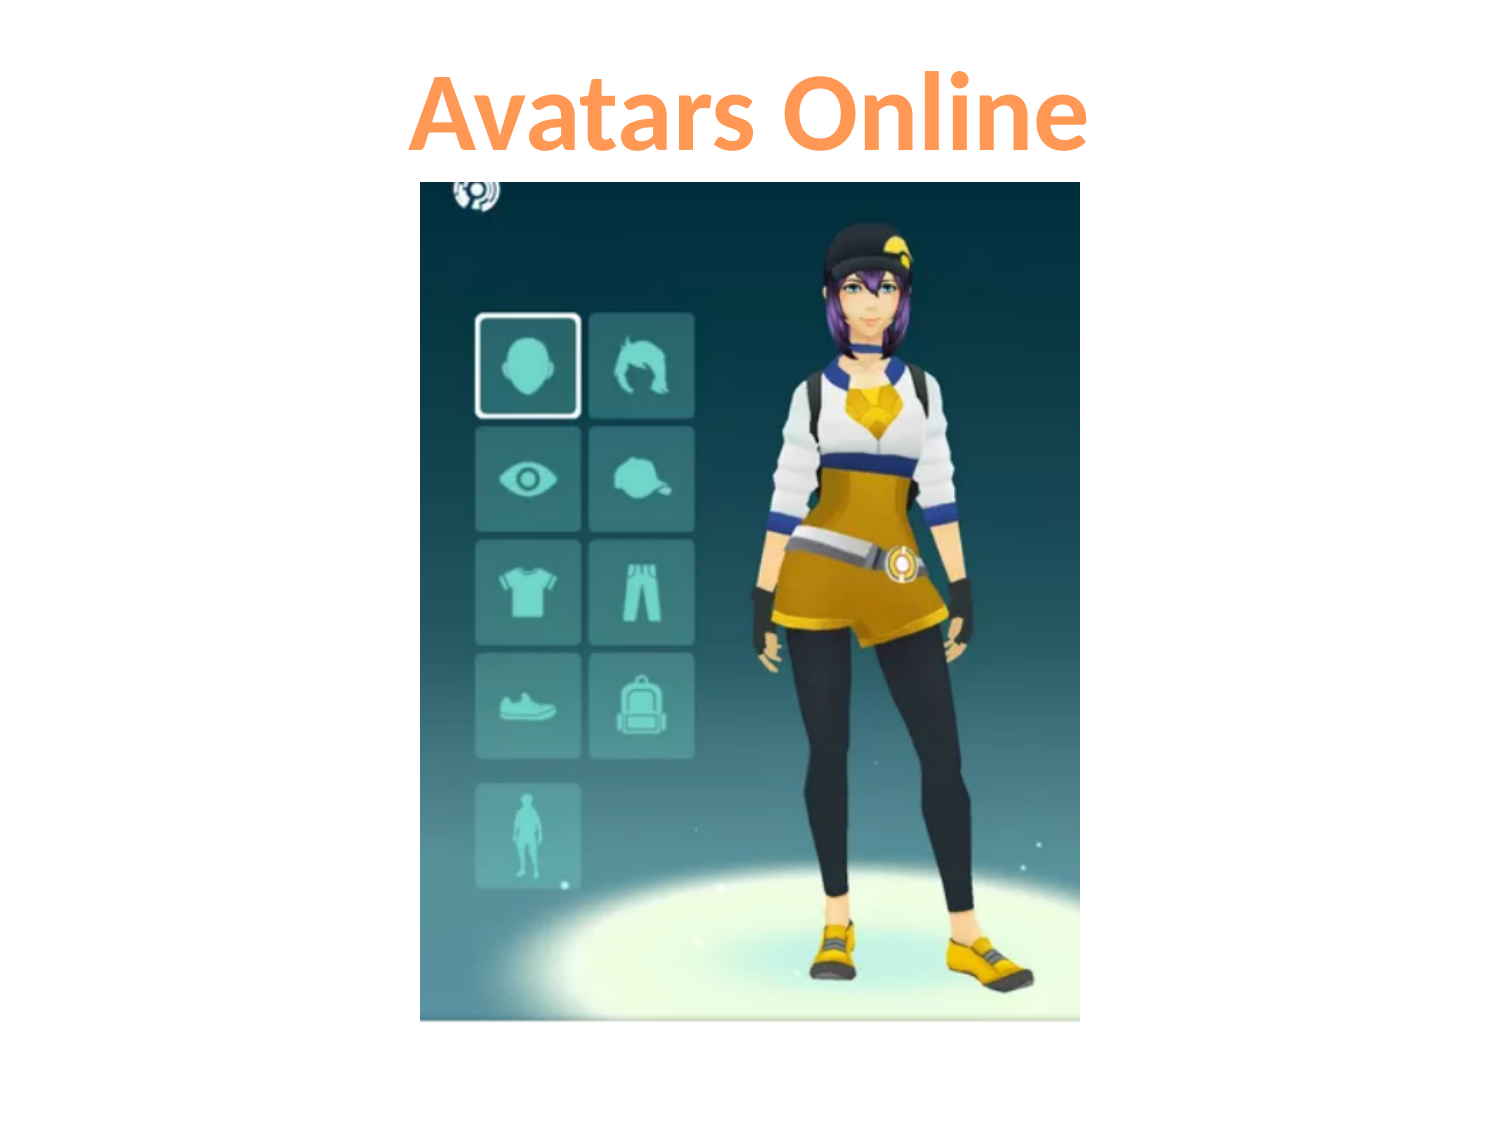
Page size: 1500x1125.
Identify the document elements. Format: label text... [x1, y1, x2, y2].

text_box Avatars Online [393, 30, 1107, 181]
picture [419, 221, 1081, 1023]
picture [448, 182, 501, 219]
